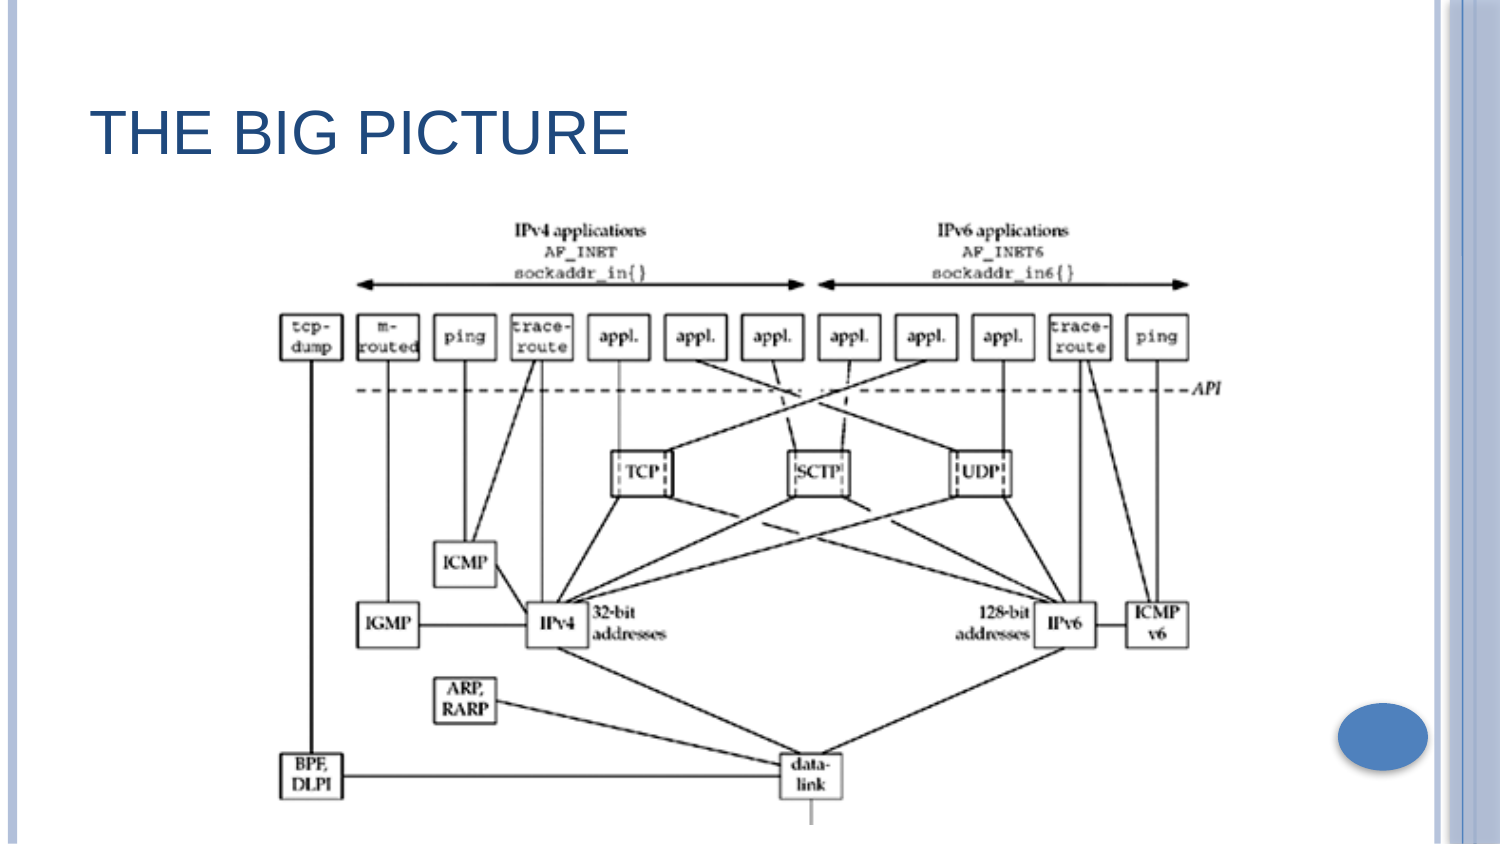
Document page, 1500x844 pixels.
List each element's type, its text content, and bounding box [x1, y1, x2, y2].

title The Big Picture [75, 33, 1300, 175]
picture [275, 217, 1224, 826]
